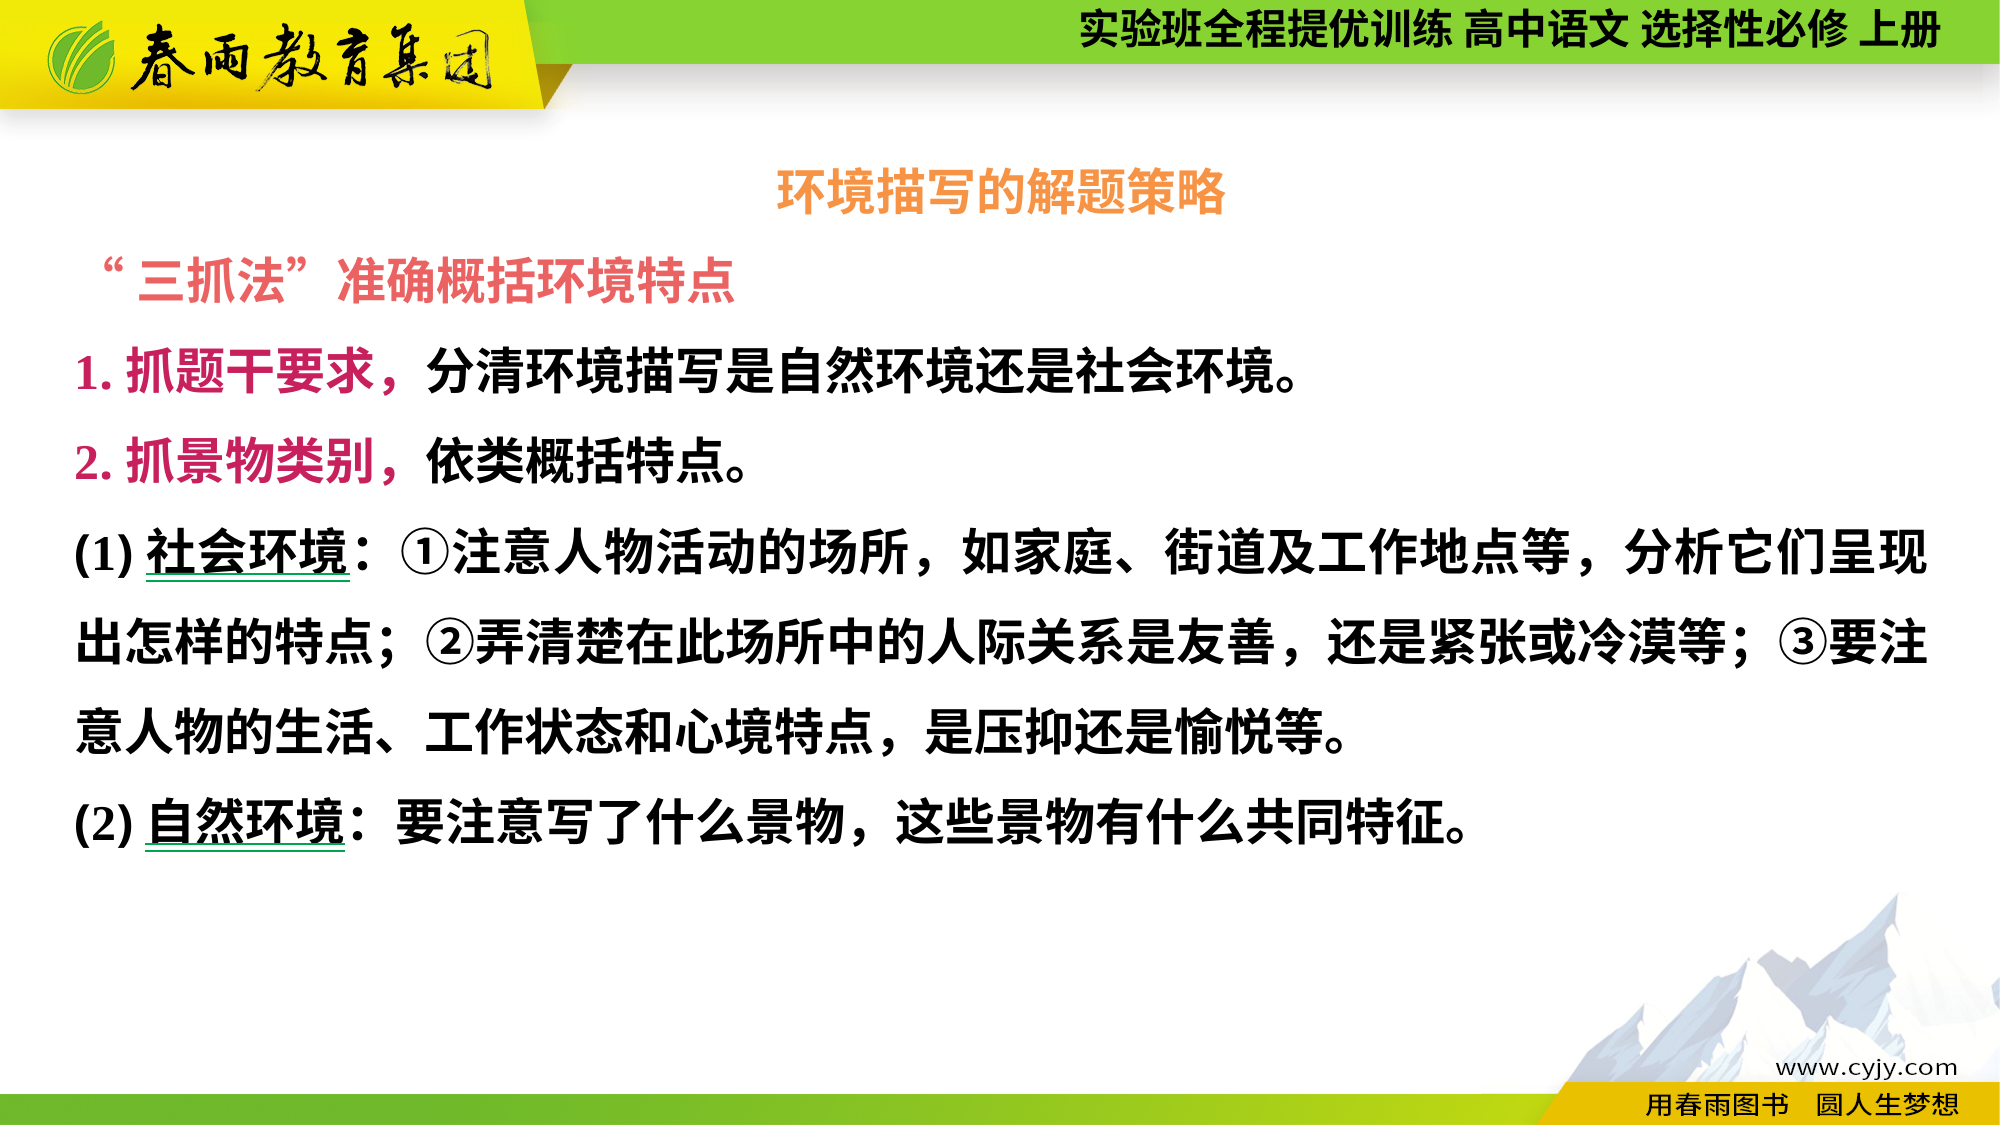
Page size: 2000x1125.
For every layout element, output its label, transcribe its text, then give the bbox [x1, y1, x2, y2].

list 环境描写的解题策略 “三抓法”准确概括环境特点 1.抓题干要求，分清环境描写是自然环境还是社会环境。 2.抓景物类别，依类概括特点。 (1)社会环境：①注意人物活动的场所，如家庭、街道及工作地点等，分析它们呈现出怎样的特点；②弄清楚在此场所中的人际关系是友善，还是紧张或冷漠等；③要注意人物的生活、工作状态和心境特点，是压抑还是愉悦等。 (2)自然环境：要注意写了什么景物，这些景物有什么共同特征。 [59, 122, 1944, 865]
picture [0, 0, 2000, 1125]
